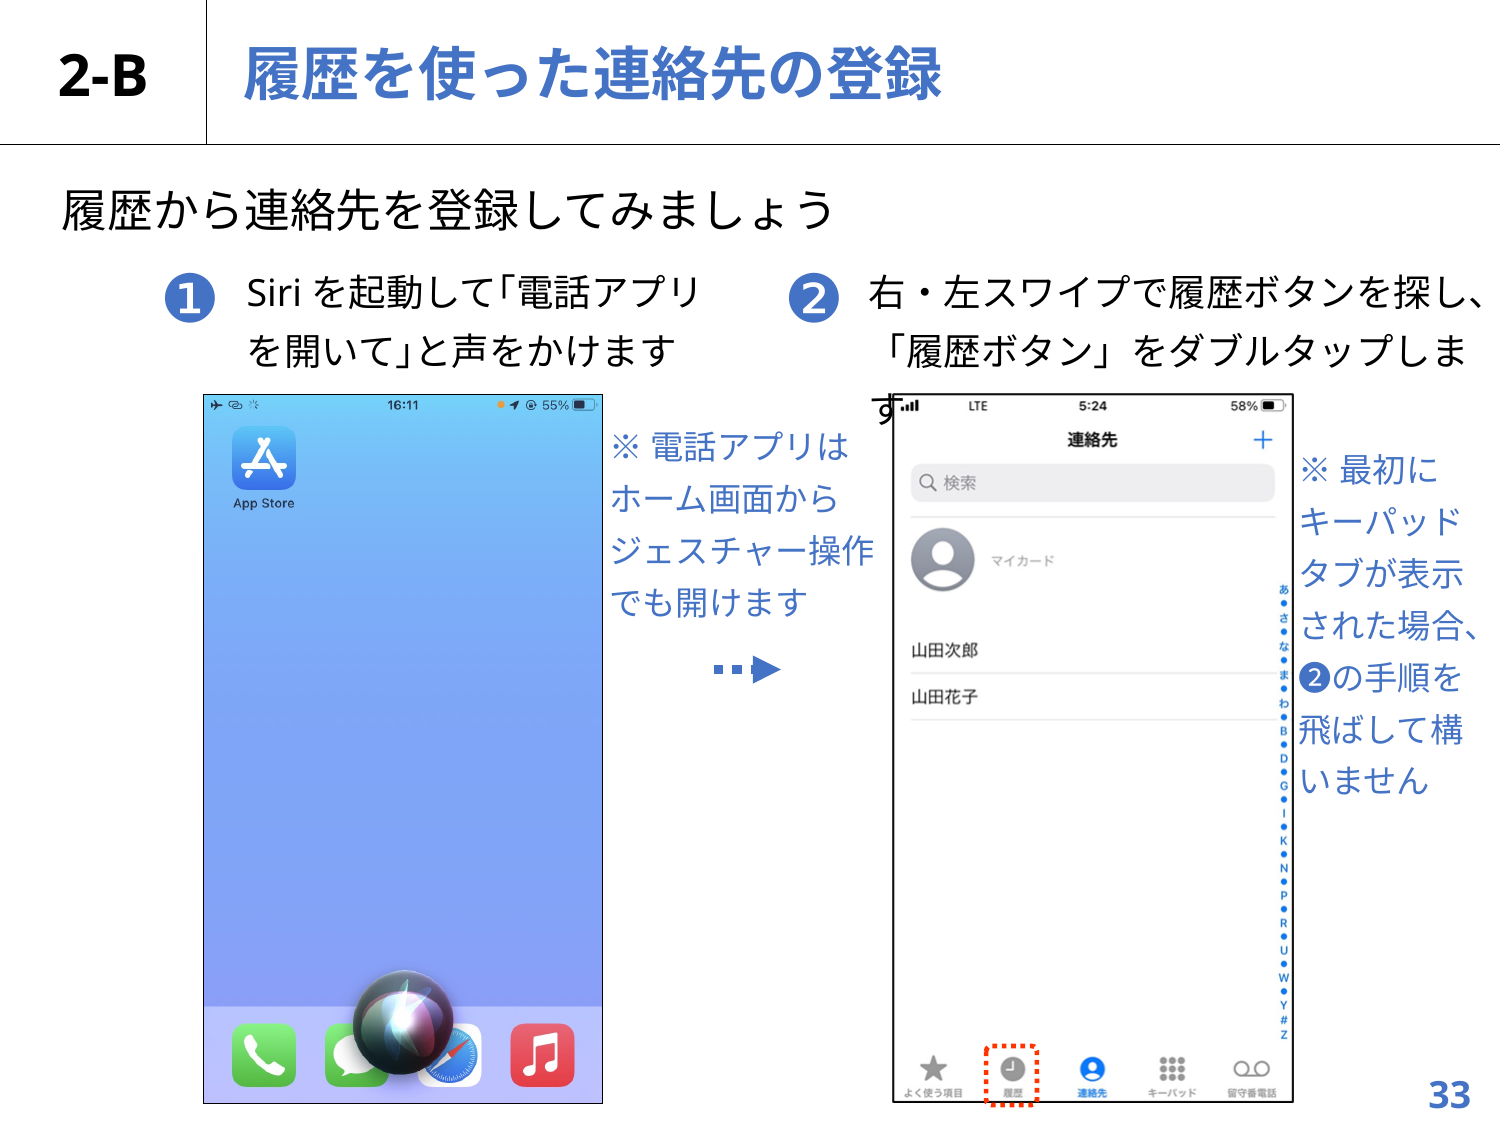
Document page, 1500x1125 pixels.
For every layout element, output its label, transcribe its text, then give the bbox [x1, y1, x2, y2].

picture [203, 394, 603, 1104]
text_box ※電話アプリはホーム画面からジェスチャー操作 でも開けます [603, 407, 892, 630]
text_box Siriを起動して｢電話アプリを開いて｣と声をかけます [231, 274, 731, 381]
text_box 2-B [0, 0, 207, 147]
text_box 右・左スワイプで履歴ボタンを探し、「履歴ボタン」をダブルタップします [854, 248, 1500, 439]
title 履歴を使った連絡先の登録 [228, 36, 1472, 116]
text_box ❷ [769, 248, 854, 343]
text_box ※最初にキーパッドタブが表示された場合、❷の手順を 飛ばして構いません [1294, 430, 1472, 808]
text_box ❶ [145, 274, 223, 343]
text_box [986, 1103, 1037, 1107]
text_box 履歴から連絡先を登録してみましょう [46, 180, 1422, 274]
picture [892, 393, 1294, 1103]
text_box 33 [1399, 1063, 1500, 1123]
